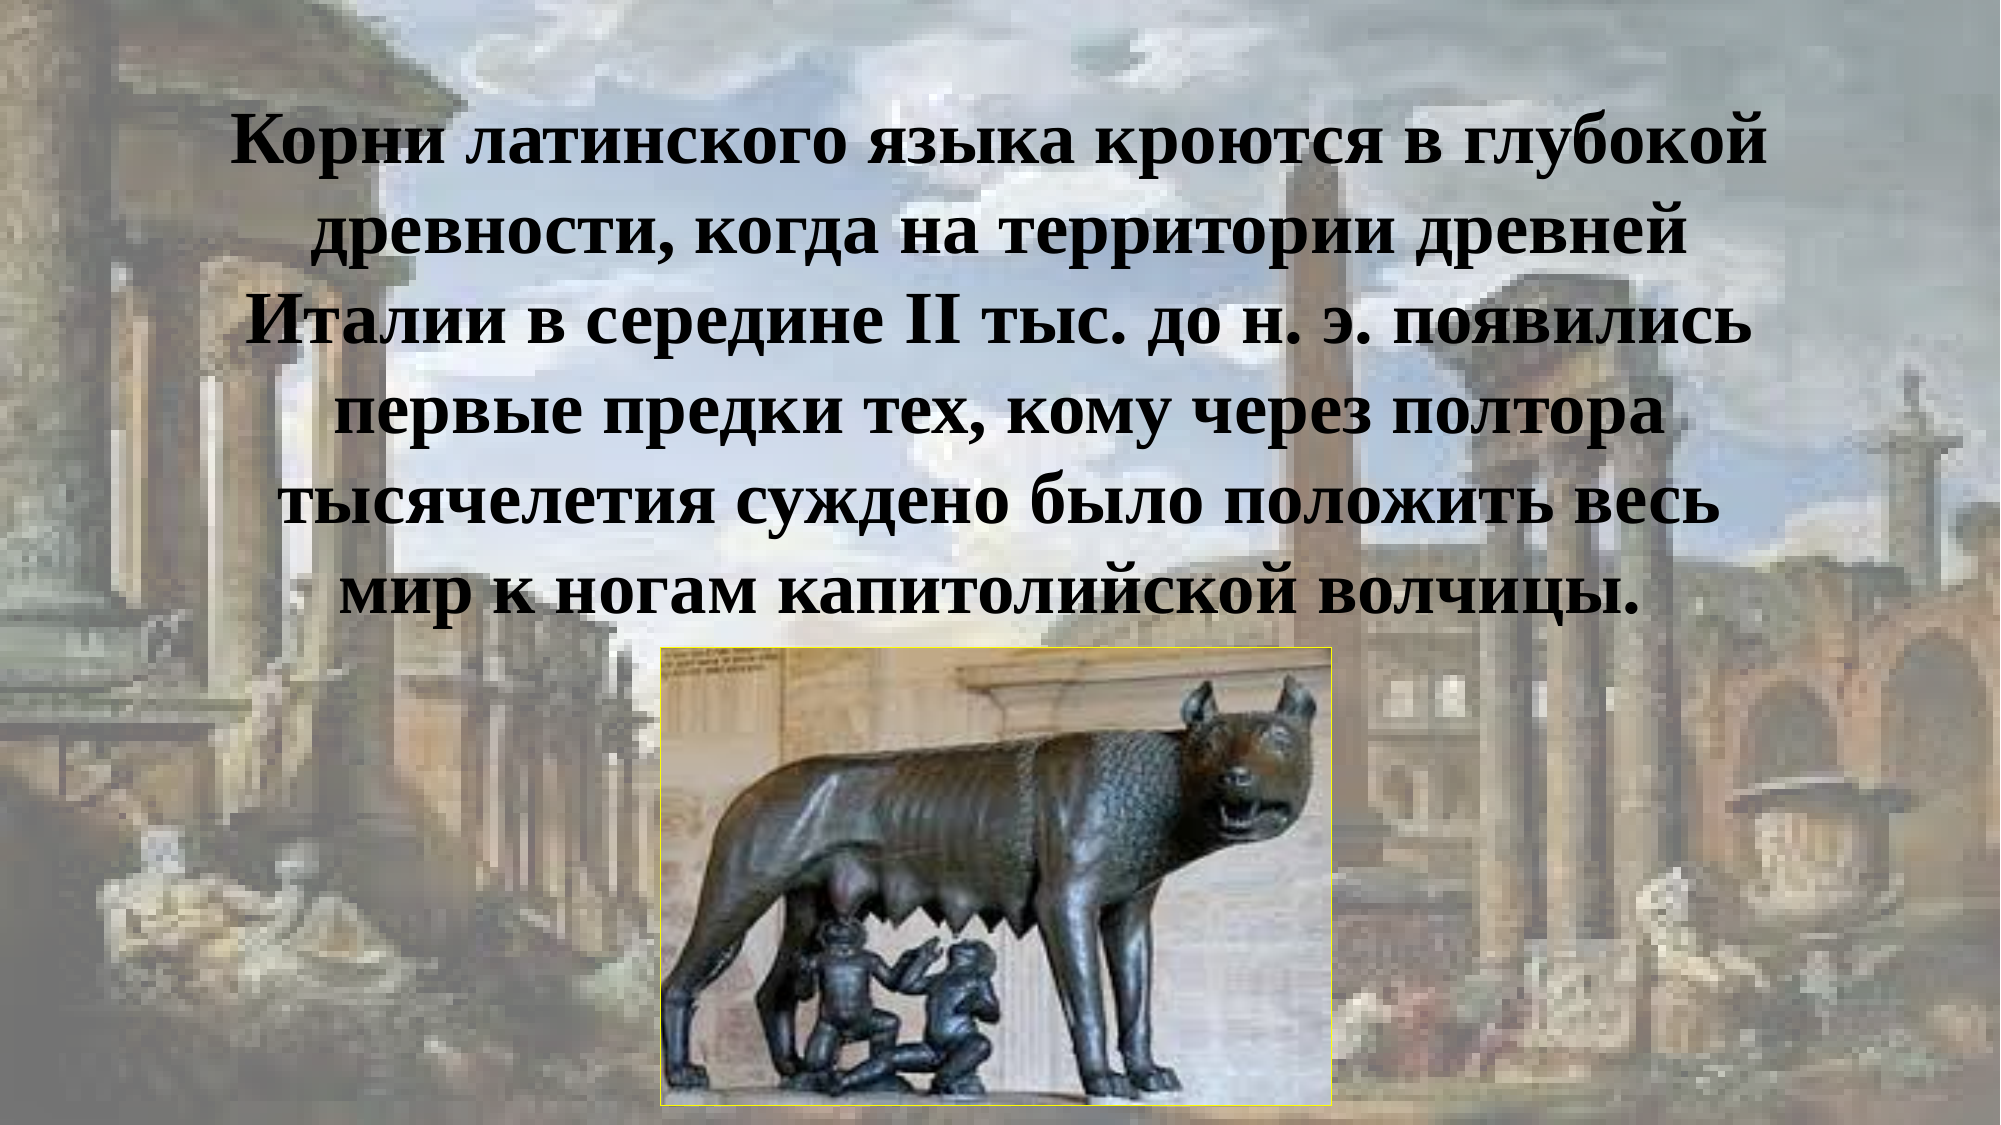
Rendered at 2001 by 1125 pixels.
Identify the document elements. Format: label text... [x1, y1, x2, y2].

title Корни латинского языка кроются в глубокой древности, когда на территории древней Италии в середине II тыс. до н. э. появились первые предки тех, кому через полтора тысячелетия суждено было положить весь мир к ногам капитолийской волчицы. [187, 41, 1813, 675]
picture [660, 647, 1332, 1106]
